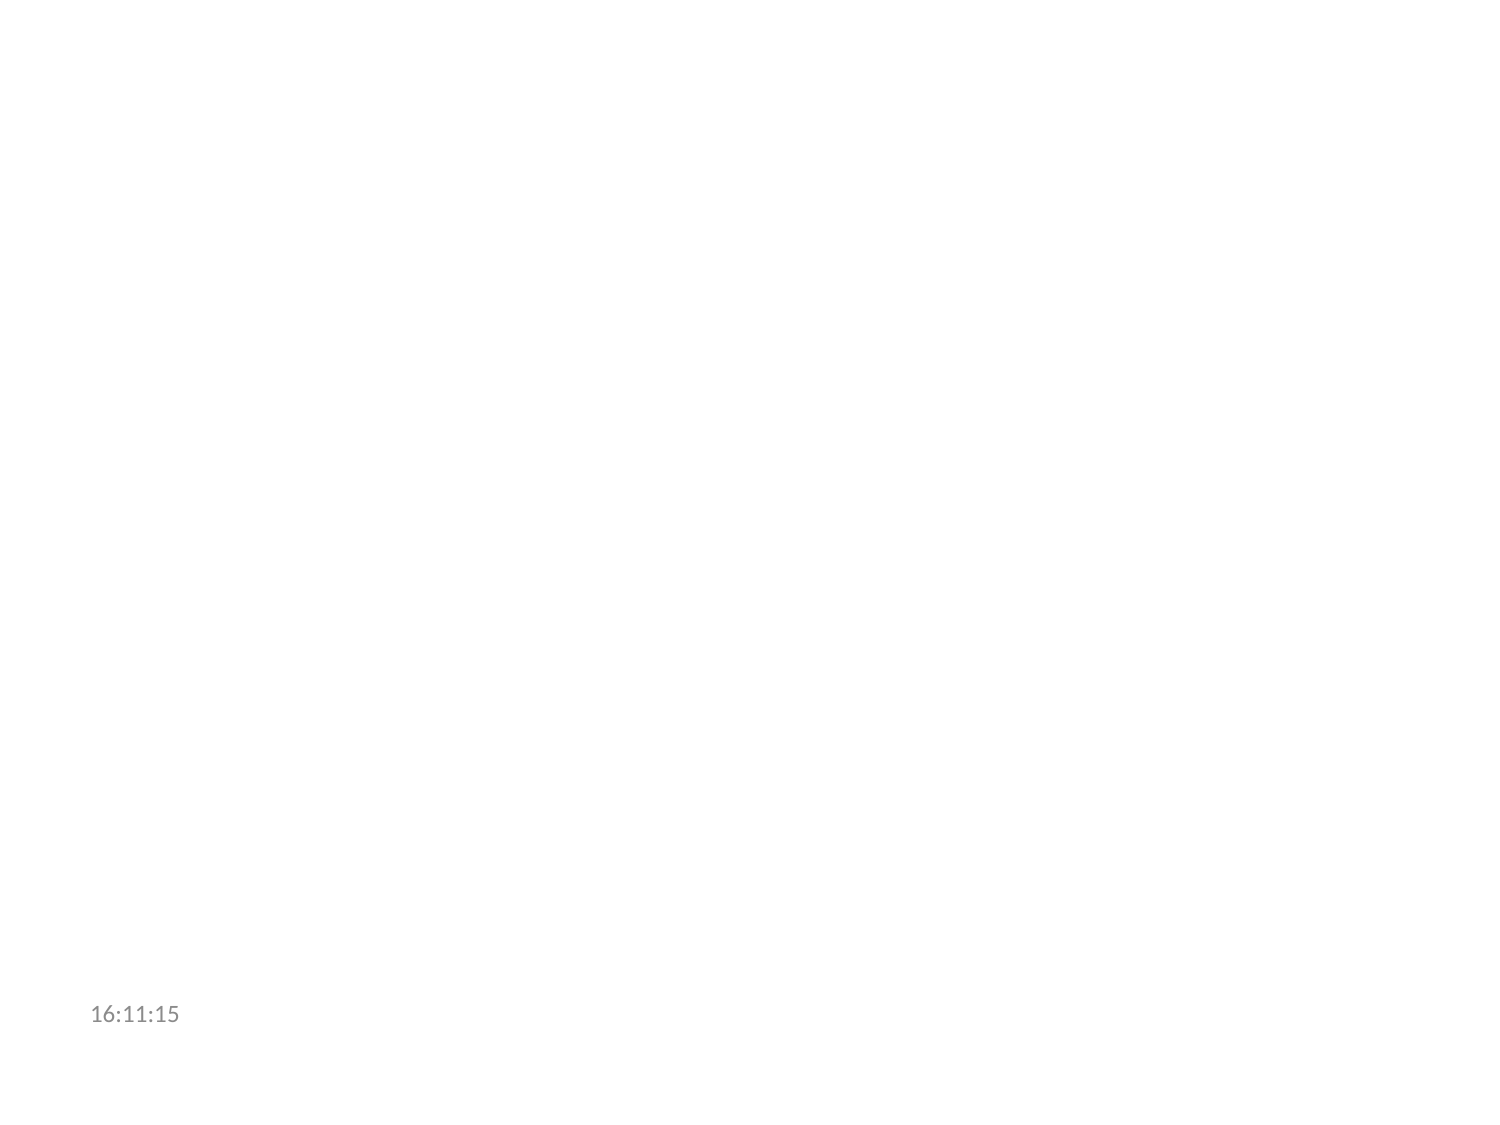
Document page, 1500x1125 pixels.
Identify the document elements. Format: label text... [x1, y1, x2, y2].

text_box 15:35:09 [75, 982, 425, 1043]
